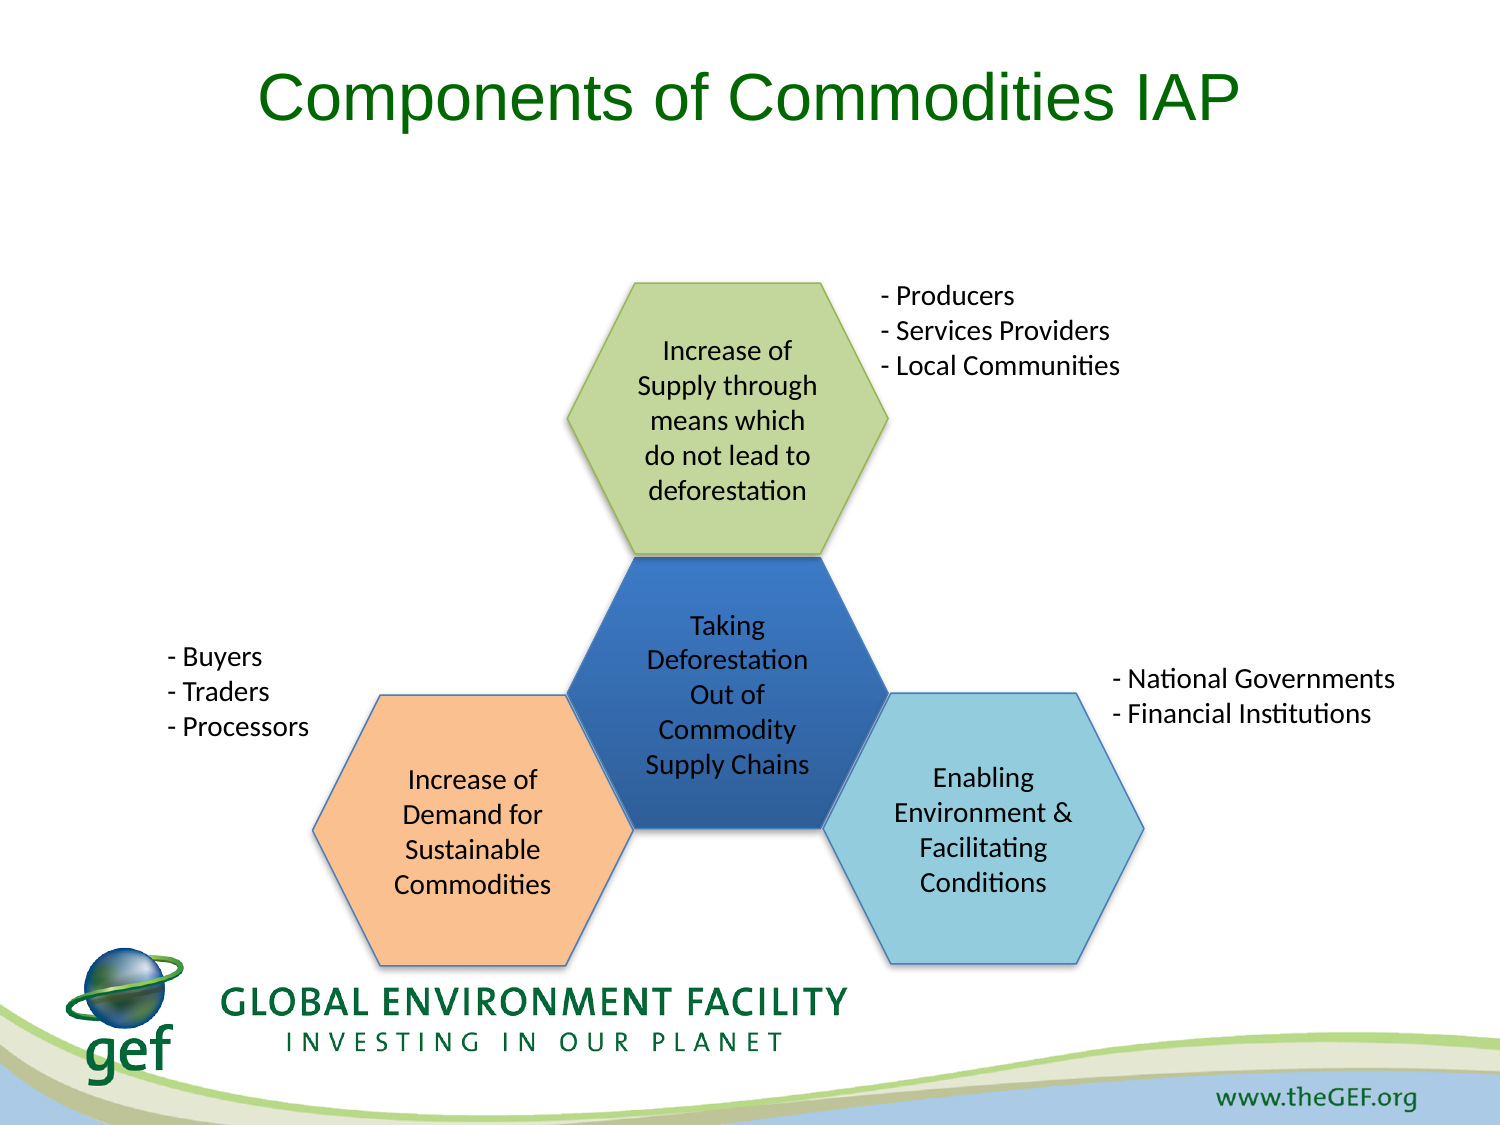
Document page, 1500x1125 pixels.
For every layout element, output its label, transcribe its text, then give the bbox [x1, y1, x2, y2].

title Components of Commodities IAP [74, 0, 1426, 188]
text_box Enabling Environment & Facilitating Conditions [822, 692, 1145, 965]
picture [0, 920, 1500, 1125]
text_box Taking Deforestation Out of Commodity Supply Chains [566, 561, 889, 830]
text_box Increase of Supply through means which do not lead to deforestation [566, 282, 889, 555]
text_box - National Governments - Financial Institutions [1097, 652, 1474, 737]
text_box Increase of Demand for Sustainable Commodities [311, 694, 634, 967]
text_box - Buyers - Traders - Processors [152, 629, 378, 750]
text_box - Producers - Services Providers - Local Communities [865, 268, 1242, 389]
